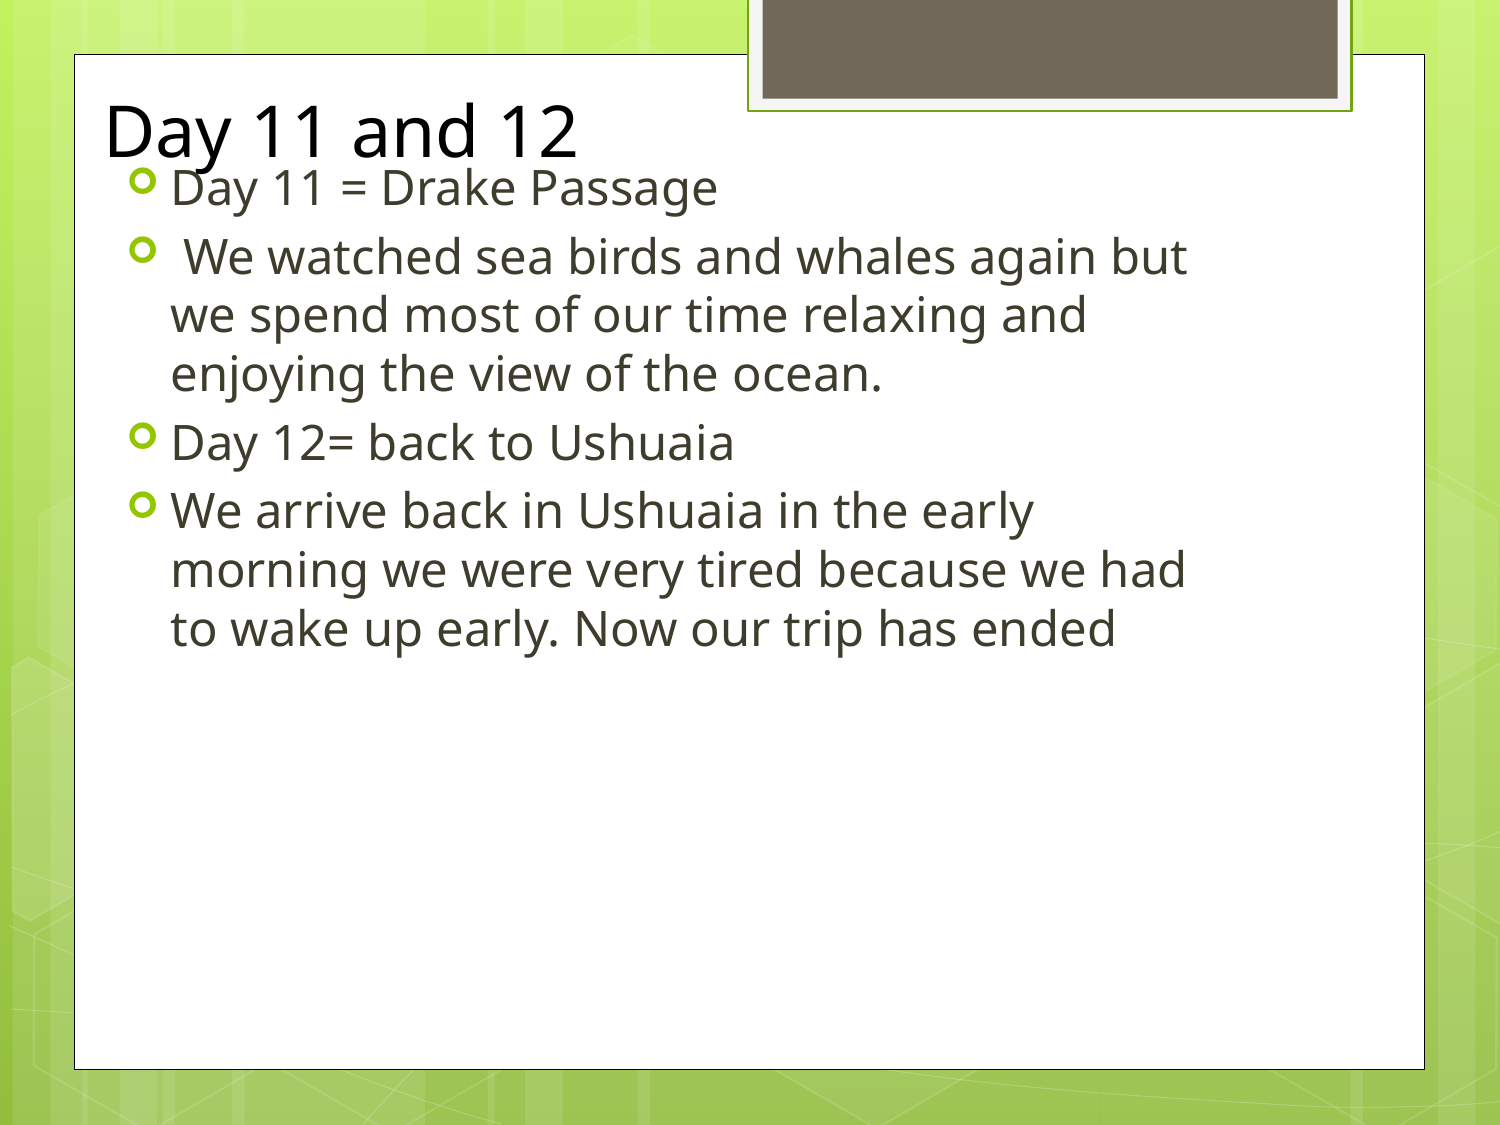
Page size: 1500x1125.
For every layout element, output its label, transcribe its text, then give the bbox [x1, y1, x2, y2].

title Day 11 and 12 [88, 78, 1241, 266]
list Day 11 = Drake Passage We watched sea birds and whales again but we spend most of our time relaxing and enjoying the view of the ocean. Day 12= back to Ushuaia We arrive back in Ushuaia in the early morning we were very tired because we had to wake up early. Now our trip has ended [100, 149, 1213, 725]
